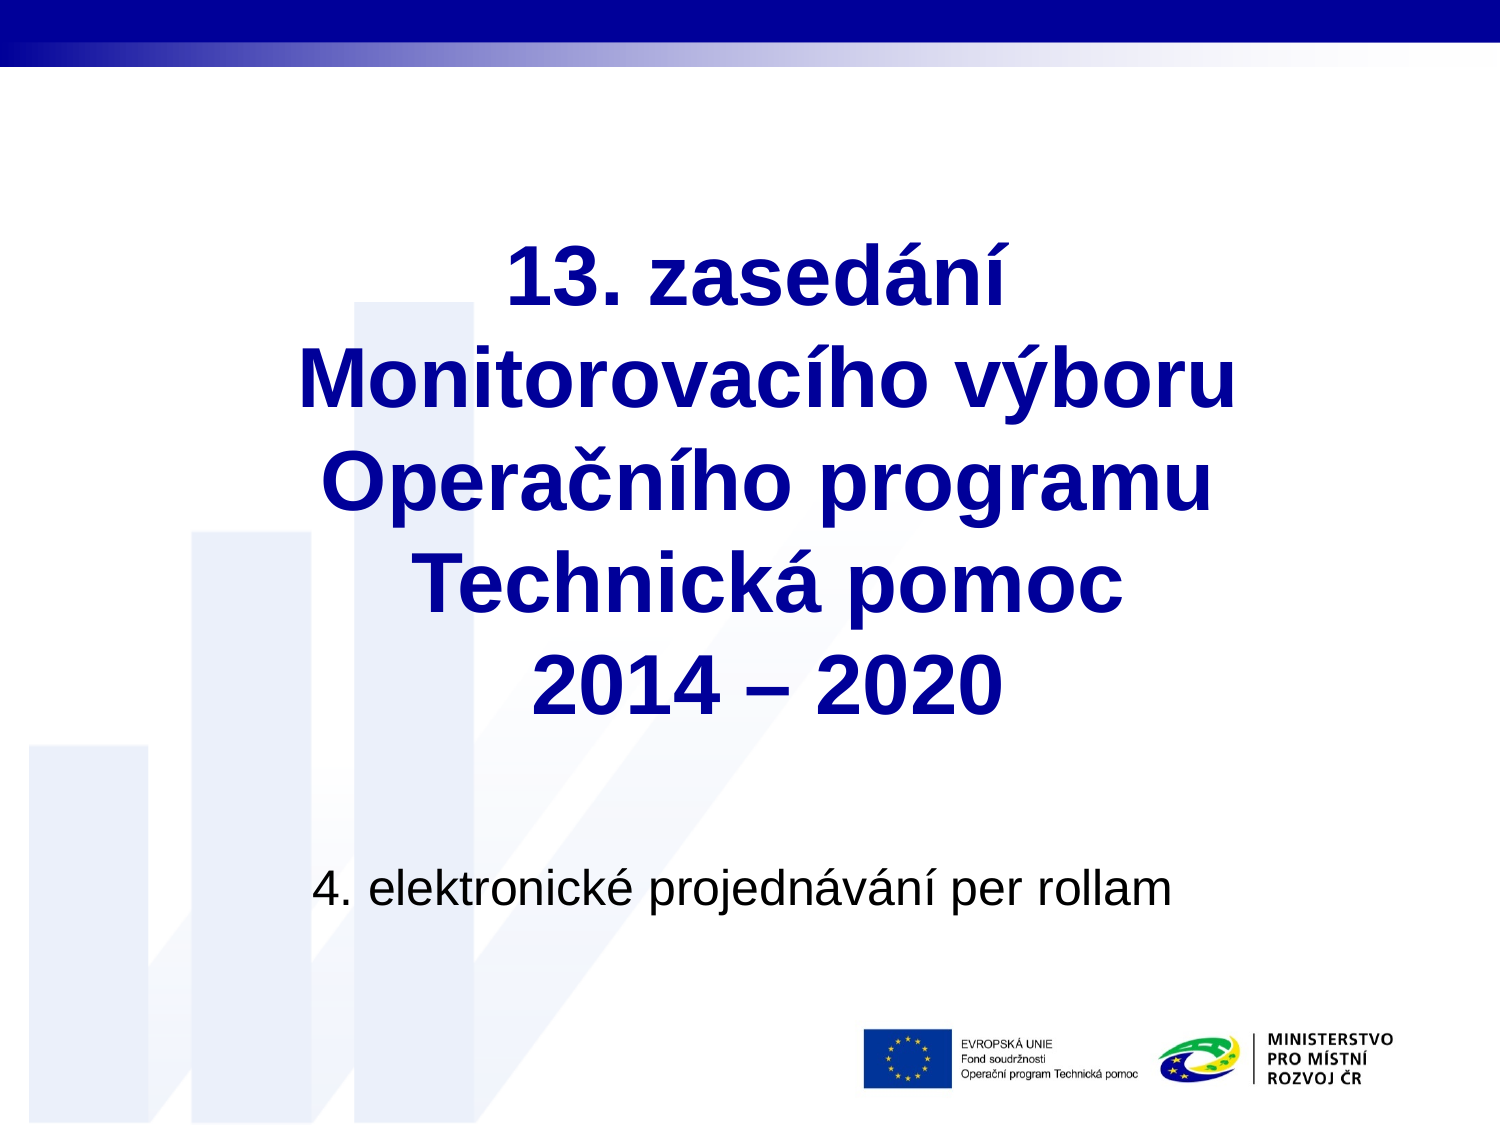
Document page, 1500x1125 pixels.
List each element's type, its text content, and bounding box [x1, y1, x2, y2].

subtitle 4. elektronické projednávání per rollam [112, 760, 1388, 973]
picture [29, 302, 1412, 1125]
title 13. zasedání Monitorovacího výboru Operačního programu Technická pomoc 2014 – 2020 [112, 208, 1425, 740]
